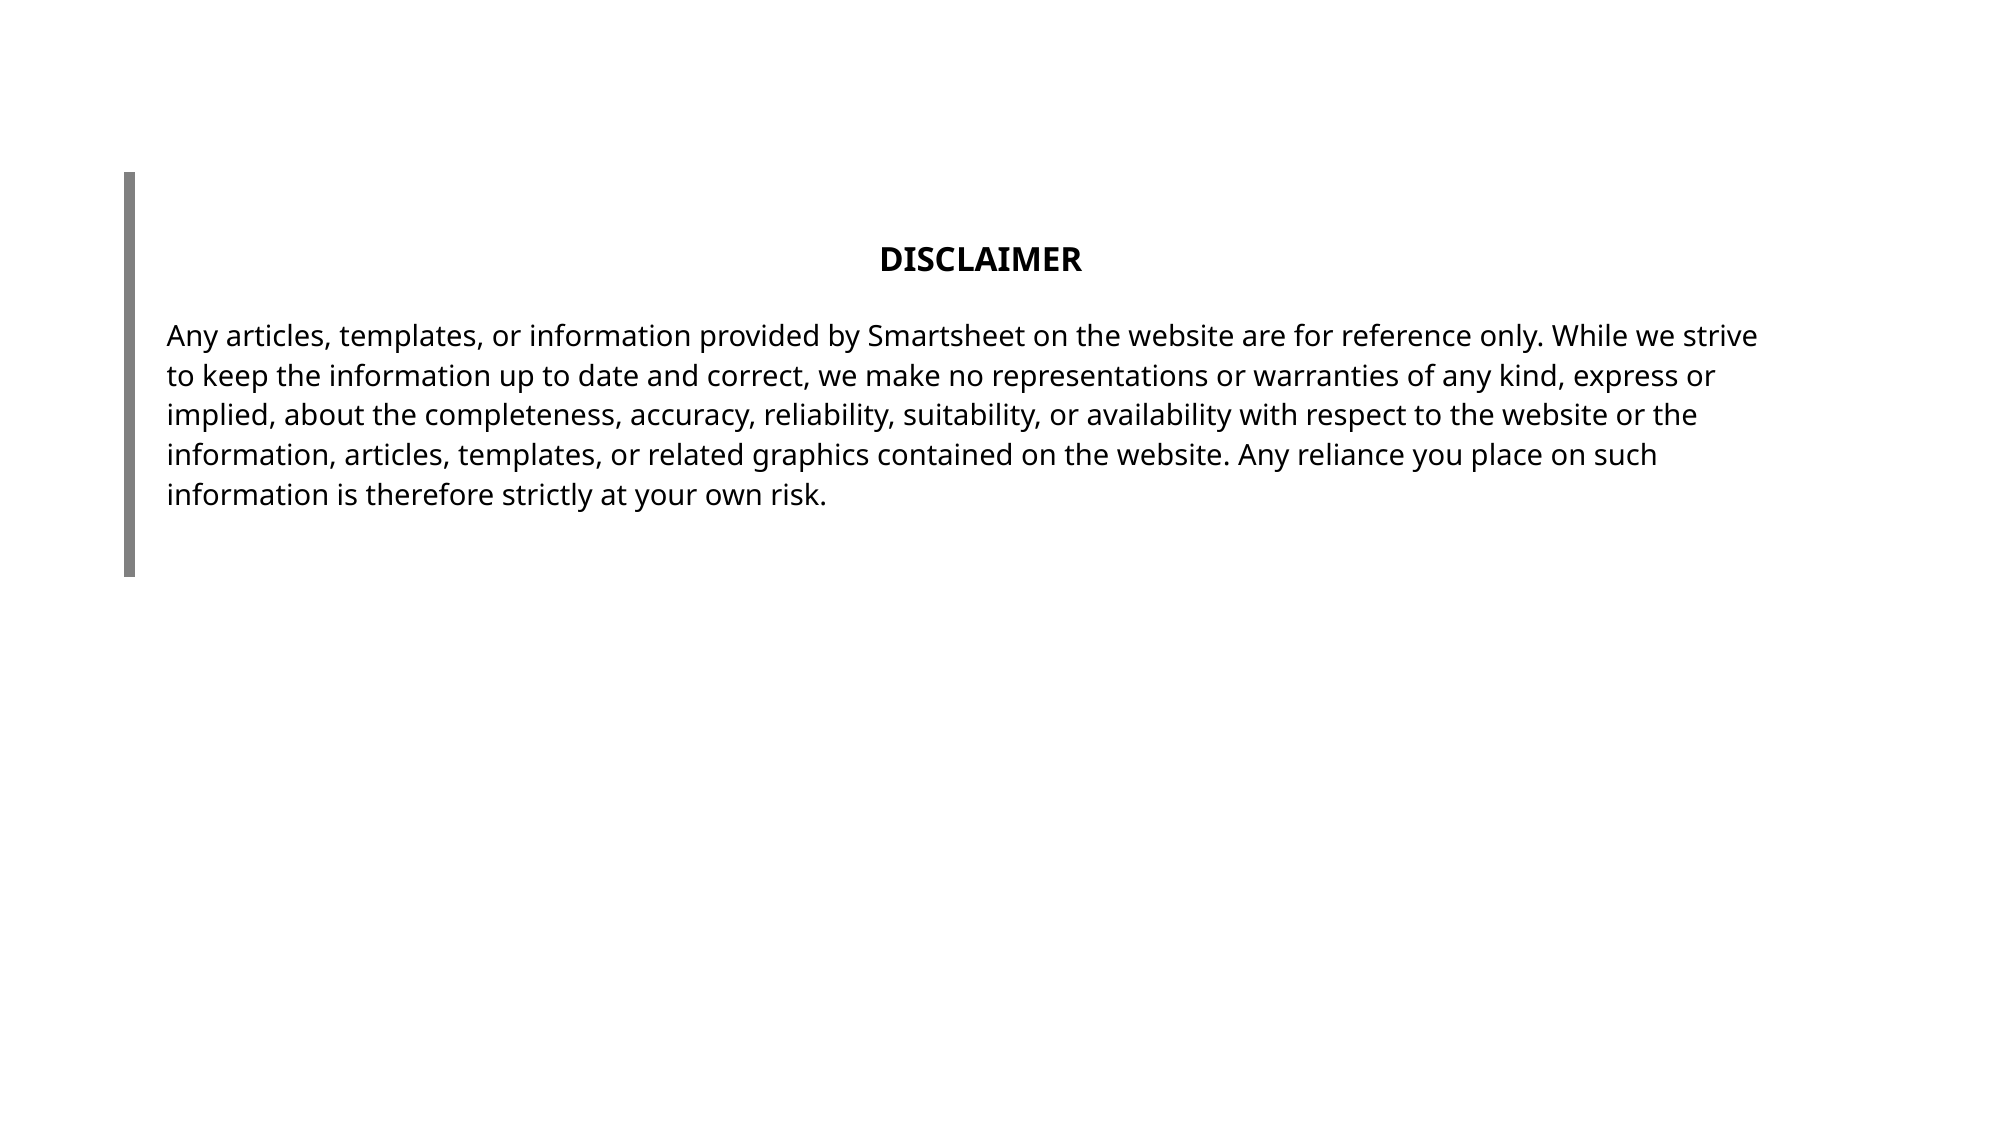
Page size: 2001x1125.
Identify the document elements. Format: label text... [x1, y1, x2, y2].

table_header DISCLAIMER Any articles, templates, or information provided by Smartsheet on the website are for reference only. While we strive to keep the information up to date and correct, we make no representations or warranties of any kind, express or implied, about the completeness, accuracy, reliability, suitability, or availability with respect to the website or the information, articles, templates, or related graphics contained on the website. Any reliance you place on such information is therefore strictly at your own risk. [135, 172, 1807, 577]
